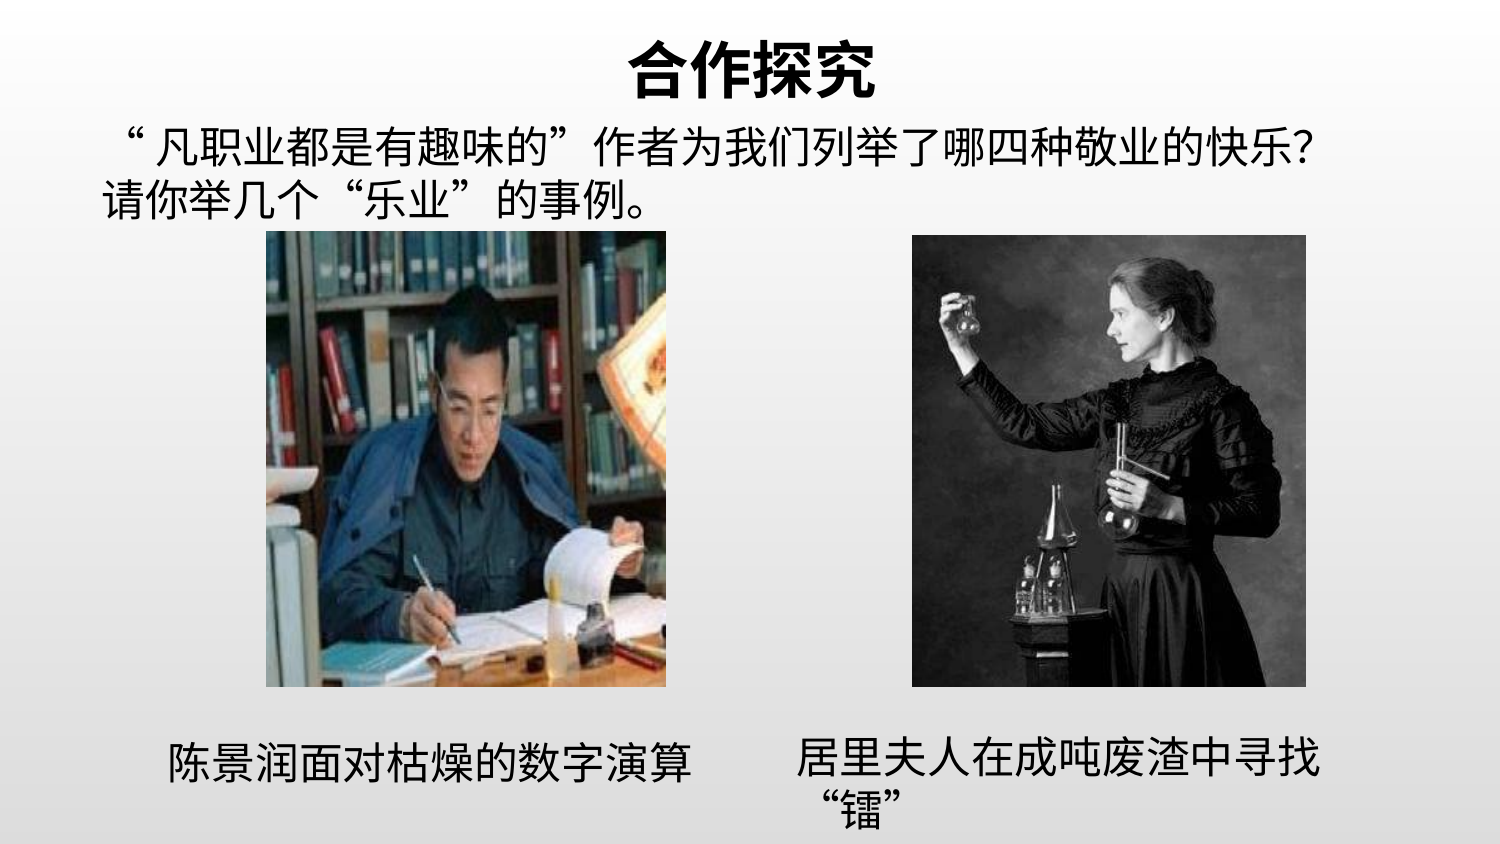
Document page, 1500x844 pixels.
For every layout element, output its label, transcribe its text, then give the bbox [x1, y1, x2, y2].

text_box “凡职业都是有趣味的”作者为我们列举了哪四种敬业的快乐？请你举几个“乐业”的事例。 [90, 138, 1338, 231]
picture [912, 235, 1306, 687]
text_box 陈景润面对枯燥的数字演算 [126, 730, 784, 794]
picture [266, 231, 666, 687]
text_box 居里夫人在成吨废渣中寻找“镭” [784, 724, 1464, 844]
text_box 合作探究 [3, 0, 1500, 138]
